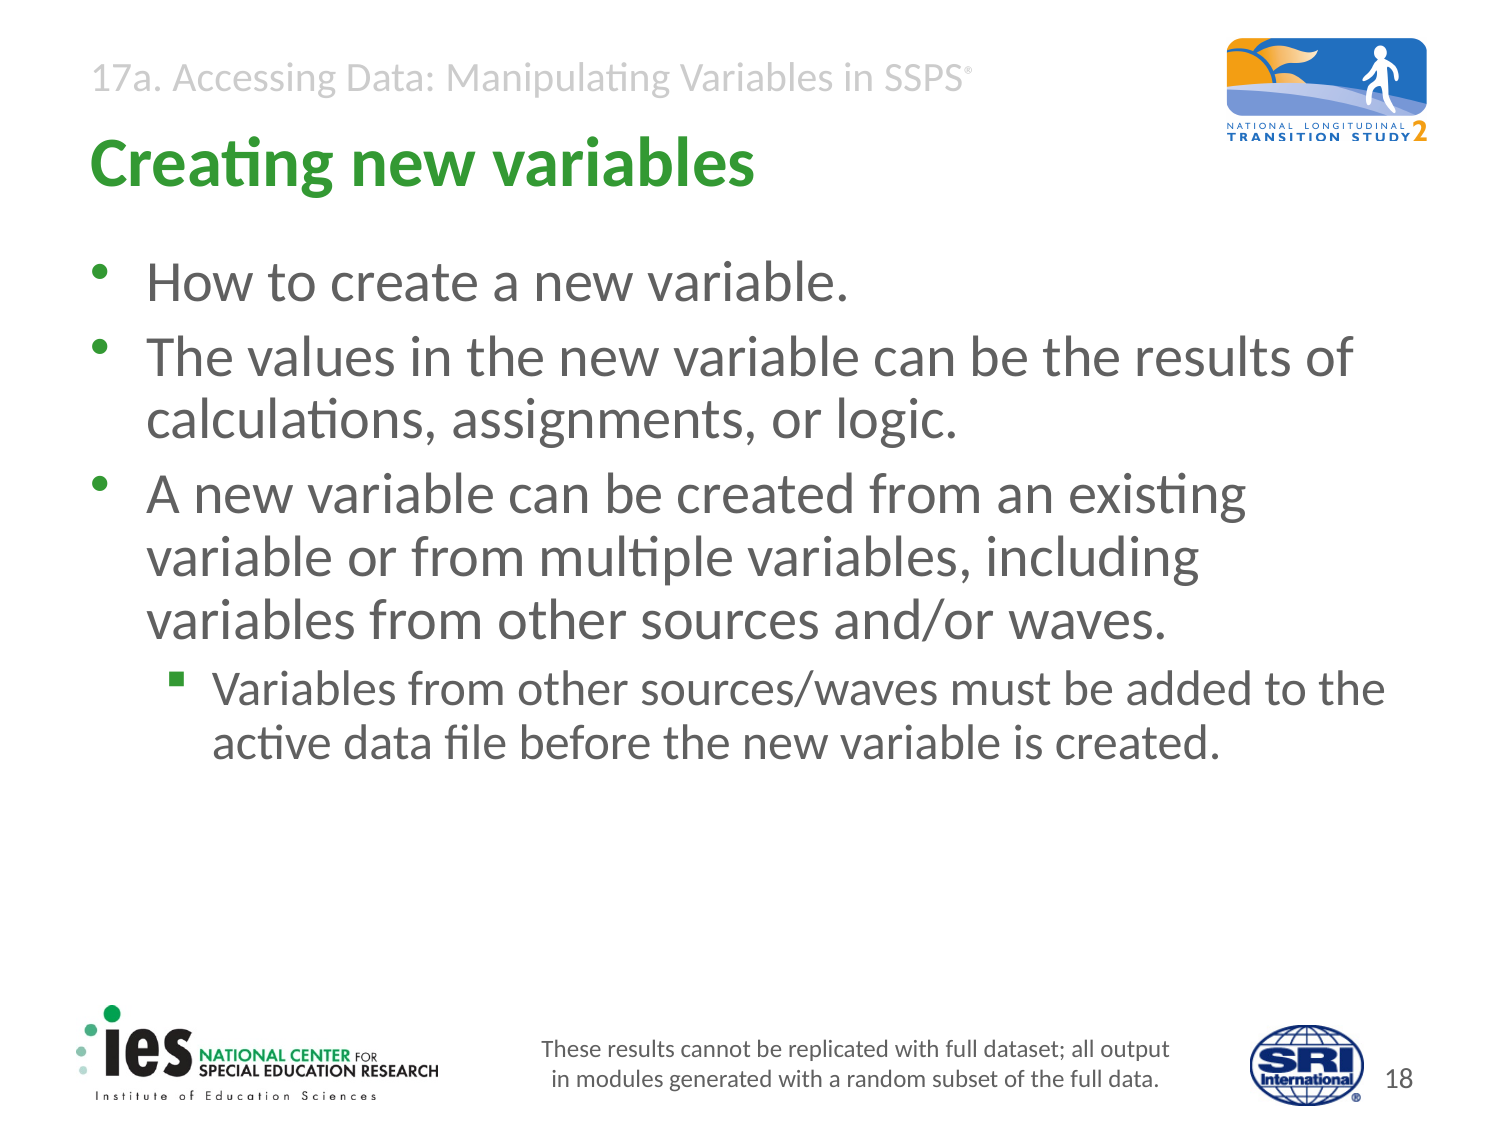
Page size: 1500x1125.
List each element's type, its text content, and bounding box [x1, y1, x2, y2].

slide_number 17 [1324, 1051, 1429, 1125]
list How to create a new variable. The values in the new variable can be the results of calculations, assignments, or logic. A new variable can be created from an existing variable or from multiple variables, including variables from other sources and/or waves. Variables from other sources/waves must be added to the active data file before the new variable is created. [74, 243, 1426, 987]
footer These results cannot be replicated with full dataset; all output in modules generated with a random subset of the full data. [437, 1024, 1276, 1104]
picture [1250, 1025, 1364, 1106]
title Creating new variables [74, 90, 1426, 226]
picture [76, 1005, 438, 1100]
